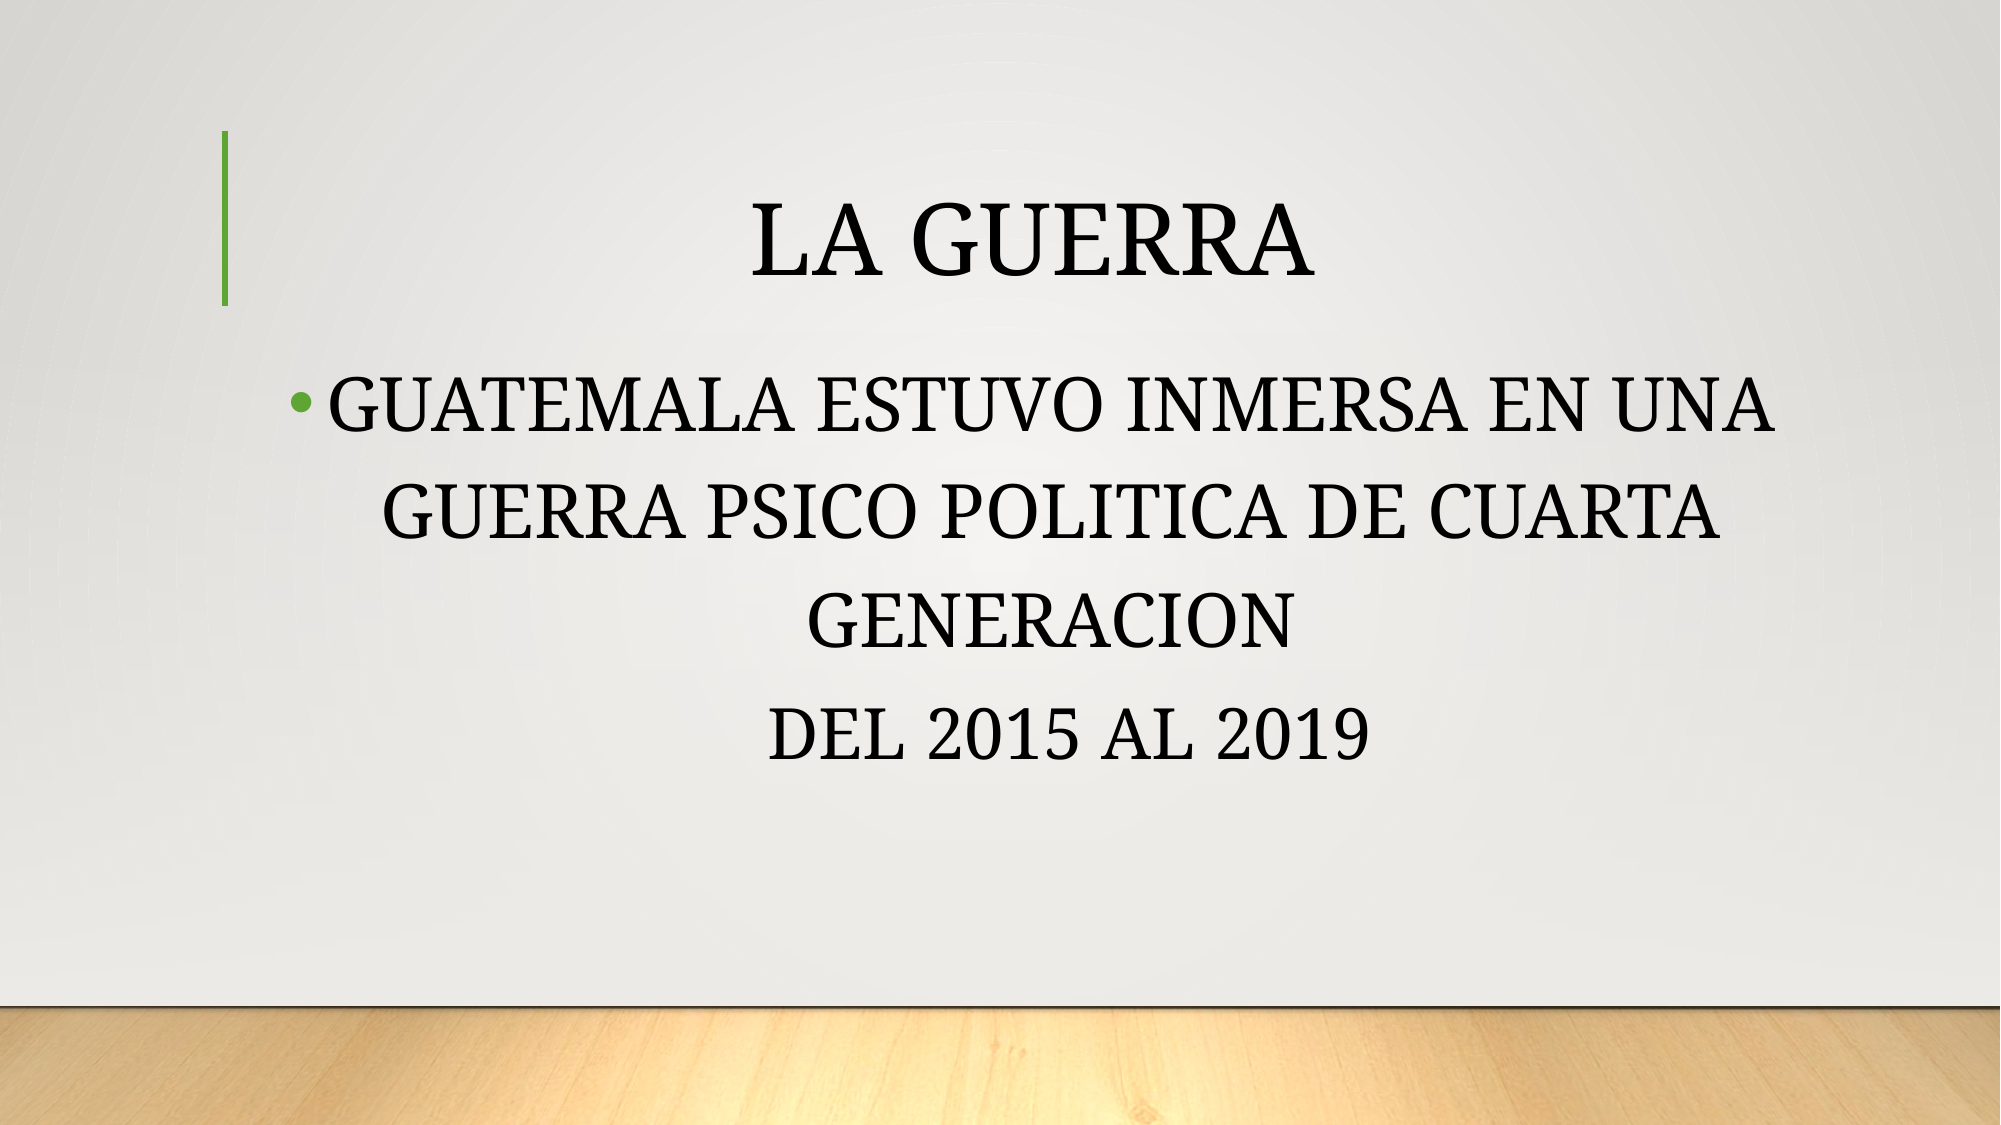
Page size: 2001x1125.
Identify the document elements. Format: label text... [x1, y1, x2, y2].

list GUATEMALA ESTUVO INMERSA EN UNA GUERRA PSICO POLITICA DE CUARTA GENERACION DEL 2015 AL 2019 [251, 330, 1814, 897]
picture [0, 1006, 2000, 1125]
title LA GUERRA [251, 131, 1814, 305]
